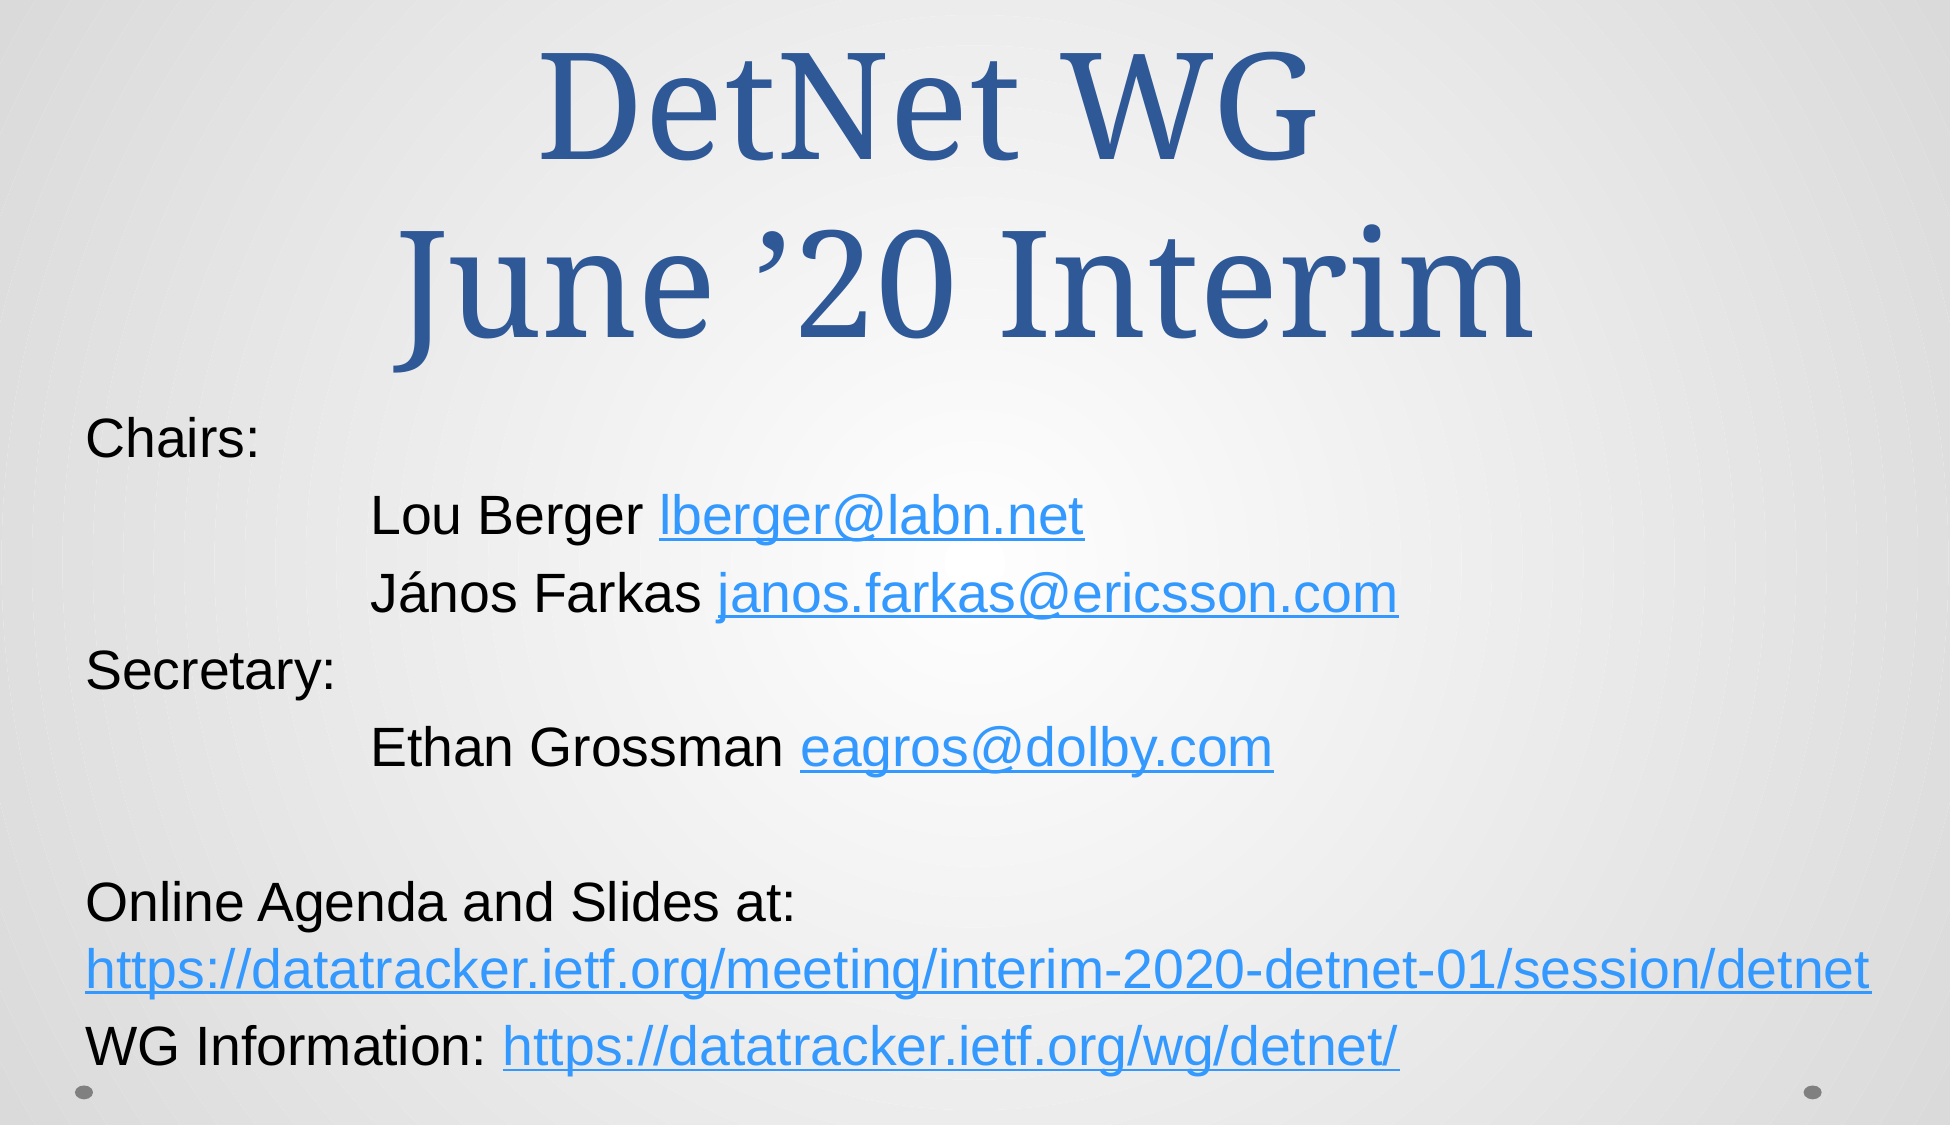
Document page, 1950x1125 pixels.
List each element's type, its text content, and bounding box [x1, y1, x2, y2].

title DetNet WG June ’20 Interim [137, 0, 1795, 375]
subtitle Chairs: Lou Berger lberger@labn.net János Farkas janos.farkas@ericsson.com Secretary: Ethan Grossman eagros@dolby.com Online Agenda and Slides at: https://datatracker.ietf.org/meeting/interim-2020-detnet-01/session/detnet WG Information: https://datatracker.ietf.org/wg/detnet/ [70, 394, 1893, 1111]
